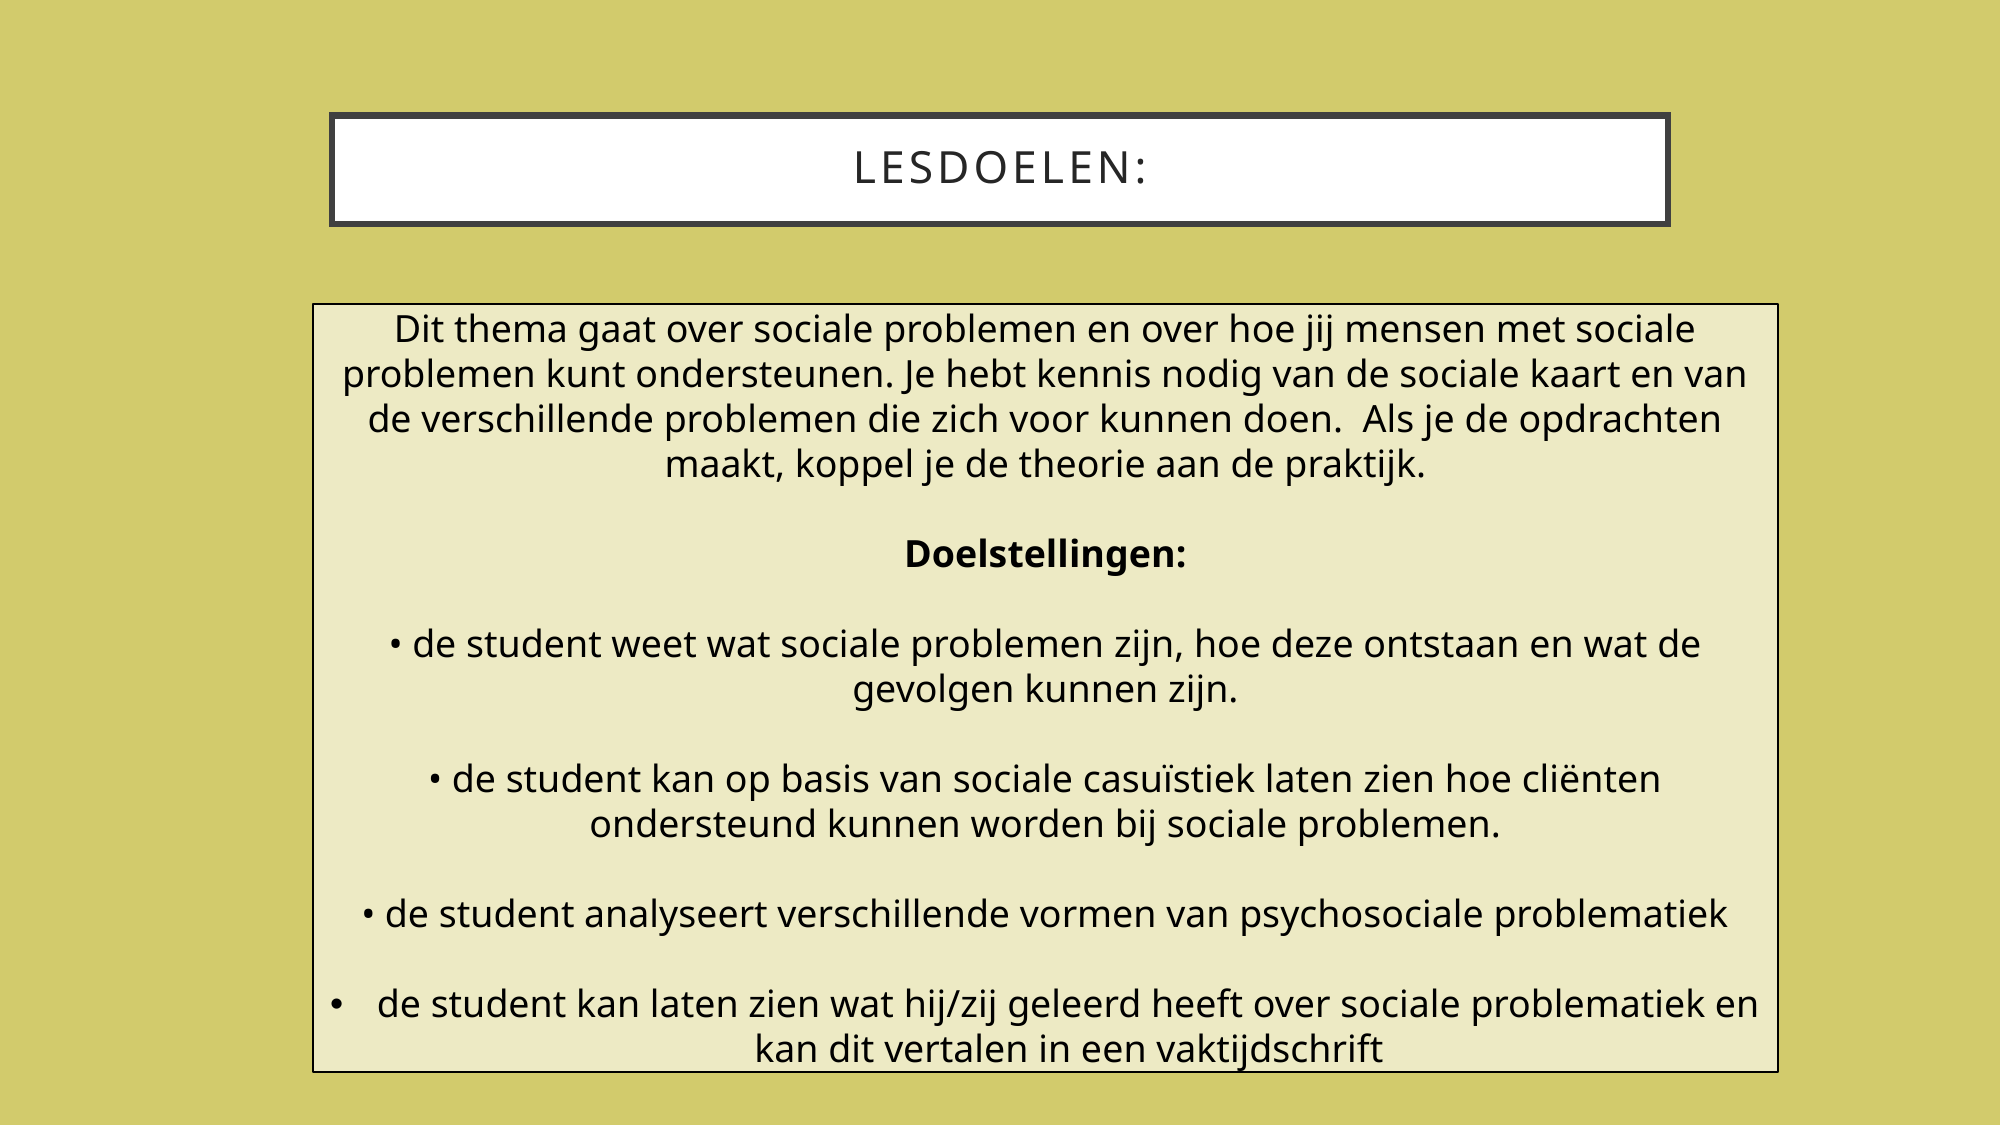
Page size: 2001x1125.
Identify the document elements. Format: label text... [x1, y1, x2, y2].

text_box Dit thema gaat over sociale problemen en over hoe jij mensen met sociale problemen kunt ondersteunen. Je hebt kennis nodig van de sociale kaart en van de verschillende problemen die zich voor kunnen doen. Als je de opdrachten maakt, koppel je de theorie aan de praktijk. Doelstellingen: • de student weet wat sociale problemen zijn, hoe deze ontstaan en wat de gevolgen kunnen zijn. • de student kan op basis van sociale casuïstiek laten zien hoe cliënten ondersteund kunnen worden bij sociale problemen. • de student analyseert verschillende vormen van psychosociale problematiek de student kan laten zien wat hij/zij geleerd heeft over sociale problematiek en kan dit vertalen in een vaktijdschrift [312, 303, 1779, 1073]
title lesdoelen: [329, 112, 1671, 227]
